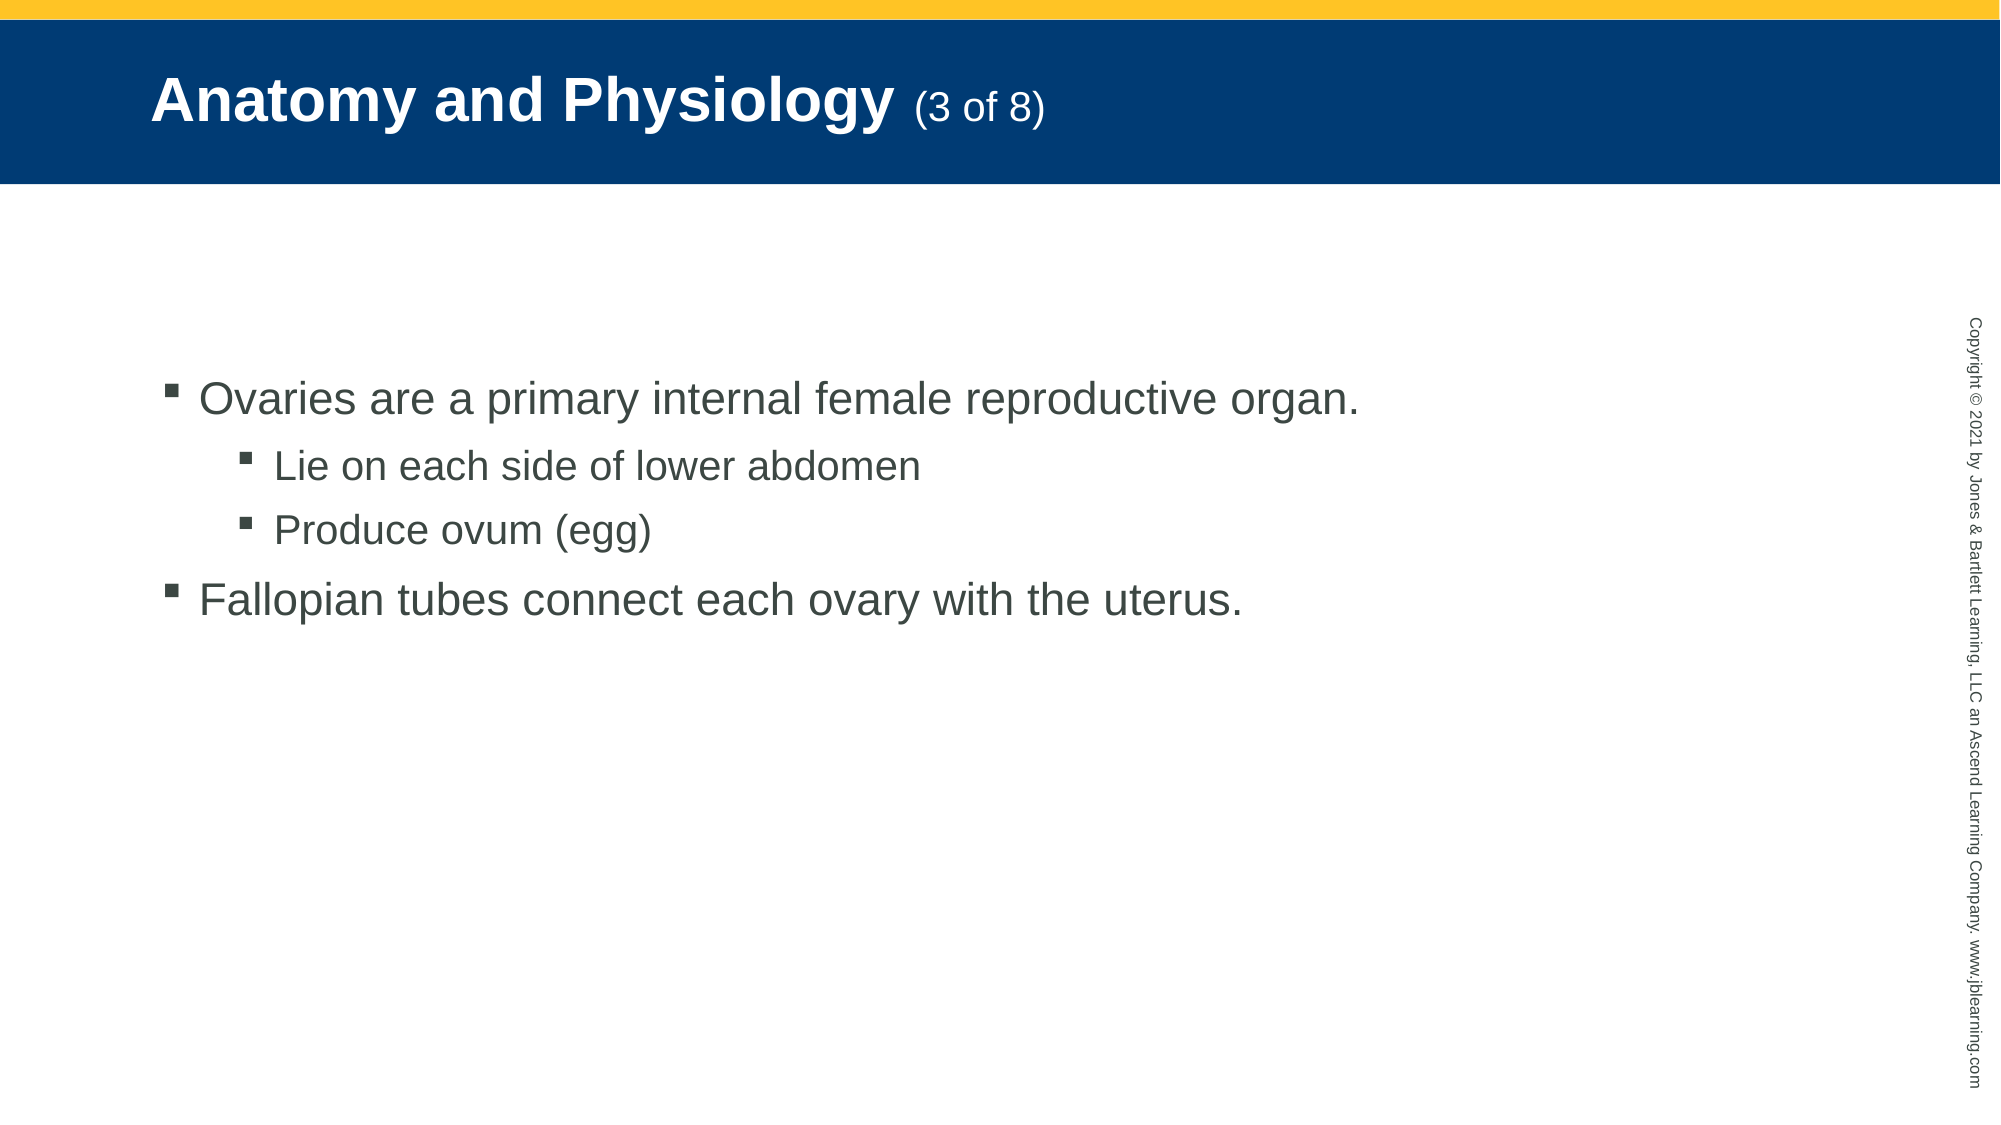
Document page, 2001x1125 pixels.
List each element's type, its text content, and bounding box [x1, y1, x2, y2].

title Anatomy and Physiology (3 of 8) [0, 19, 2000, 185]
list Ovaries are a primary internal female reproductive organ. Lie on each side of lower abdomen Produce ovum (egg) Fallopian tubes connect each ovary with the uterus. [146, 361, 1859, 1016]
